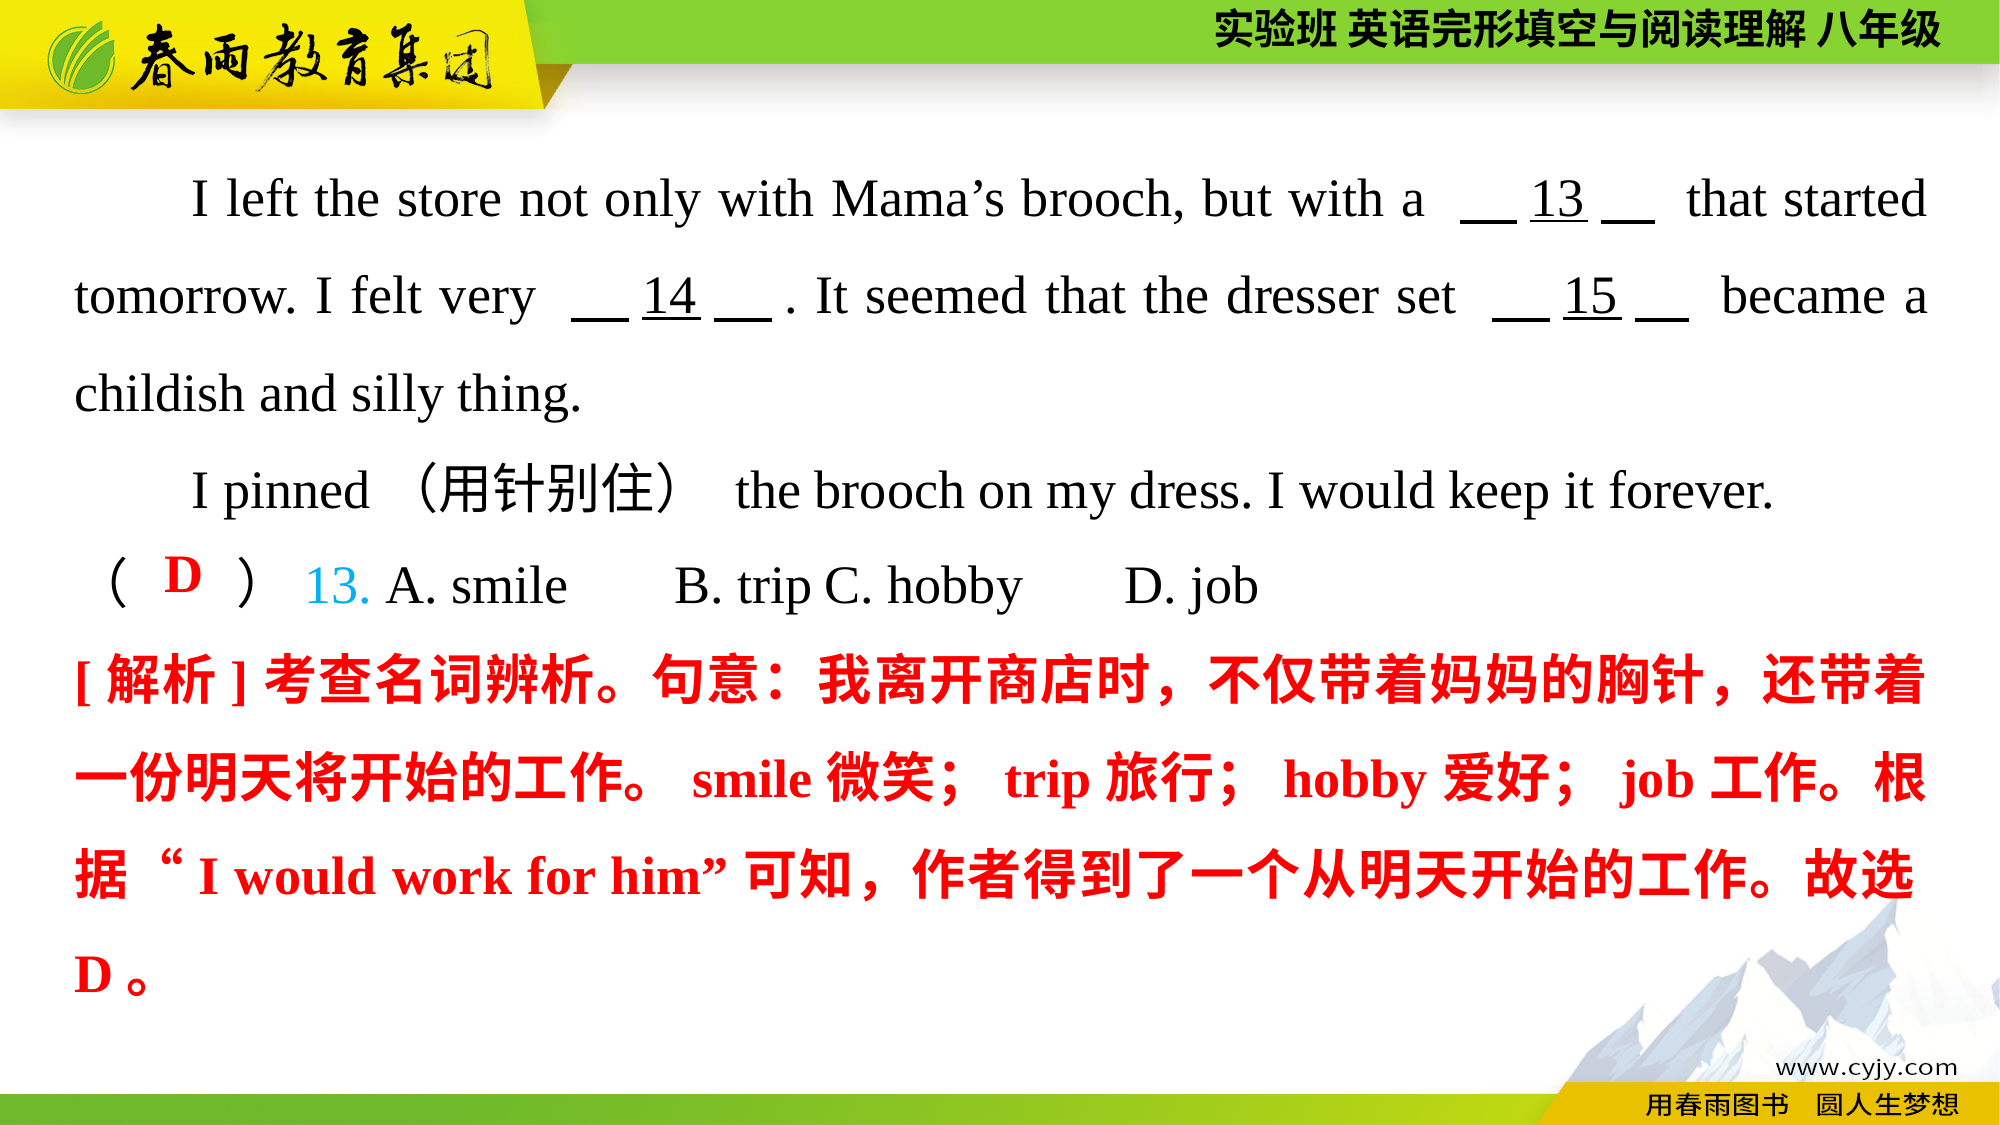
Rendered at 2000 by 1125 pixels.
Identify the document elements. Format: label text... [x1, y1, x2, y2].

list I left the store not only with Mama’s brooch, but with a 13 that started tomorrow. I felt very 14 . It seemed that the dresser set 15 became a childish and silly thing. I pinned（用针别住） the brooch on my dress. I would keep it forever. [59, 122, 1944, 509]
text_box [解析]考查名词辨析。句意：我离开商店时，不仅带着妈妈的胸针，还带着一份明天将开始的工作。smile微笑；trip旅行；hobby爱好；job工作。根据“I would work for him”可知，作者得到了一个从明天开始的工作。故选D。 [59, 605, 1944, 1011]
picture [0, 0, 2000, 1125]
text_box D [149, 530, 219, 605]
text_box （ ）13. A. smile B. trip C. hobby D. job [59, 509, 1944, 605]
